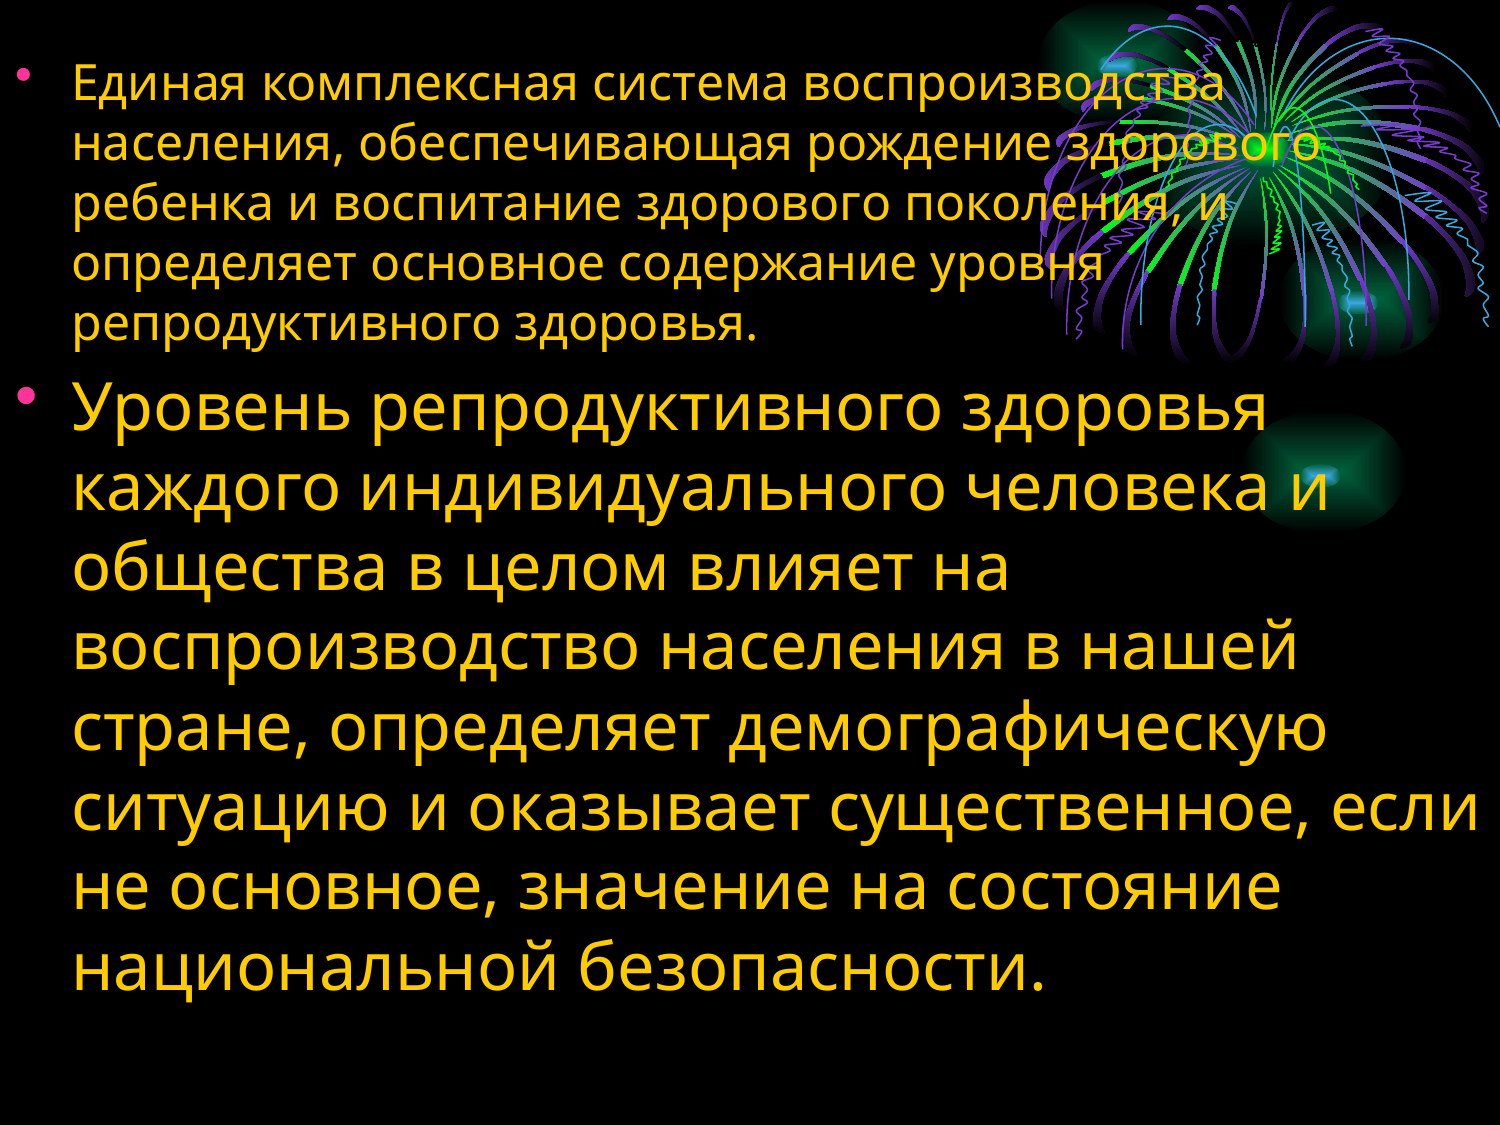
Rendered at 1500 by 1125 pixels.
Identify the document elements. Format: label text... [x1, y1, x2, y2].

list Единая комплексная система воспроизводства населения, обеспечивающая рождение здорового ребенка и воспитание здорового поколения, и определяет основное содержание уровня репродуктивного здоровья. Уровень репродуктивного здоровья каждого индивидуального человека и общества в целом влияет на воспроизводство населения в нашей стране, определяет демографическую ситуацию и оказывает существенное, если не основное, значение на состояние национальной безопасности. [0, 42, 1500, 1125]
